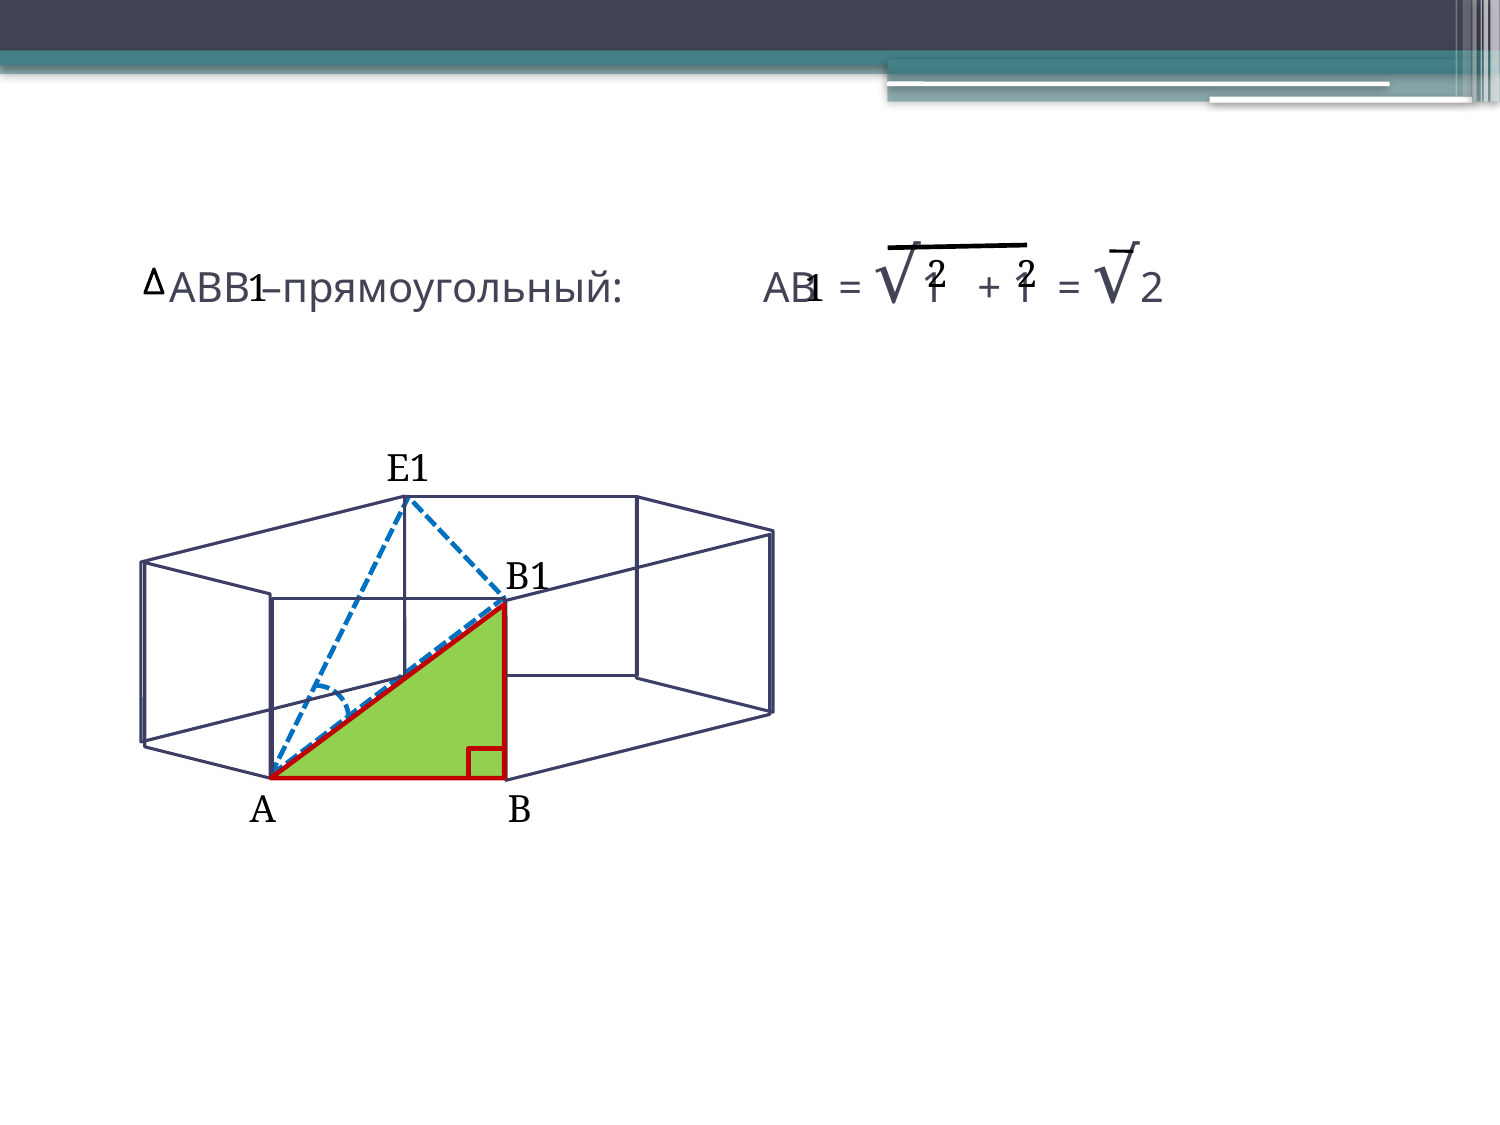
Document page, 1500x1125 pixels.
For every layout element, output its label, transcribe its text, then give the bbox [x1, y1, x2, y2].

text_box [887, 244, 1028, 248]
text_box 1 [232, 256, 284, 317]
text_box [143, 267, 165, 295]
text_box В [492, 790, 548, 838]
title АВВ –прямоугольный: АВ = √1 + 1 = √2 [79, 185, 1430, 361]
list [67, 382, 1418, 1093]
text_box 2 [1001, 242, 1053, 303]
text_box 2 [911, 258, 963, 303]
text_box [114, 496, 796, 779]
text_box А [234, 790, 291, 838]
text_box Е1 [371, 436, 446, 493]
text_box 1 [789, 256, 841, 317]
